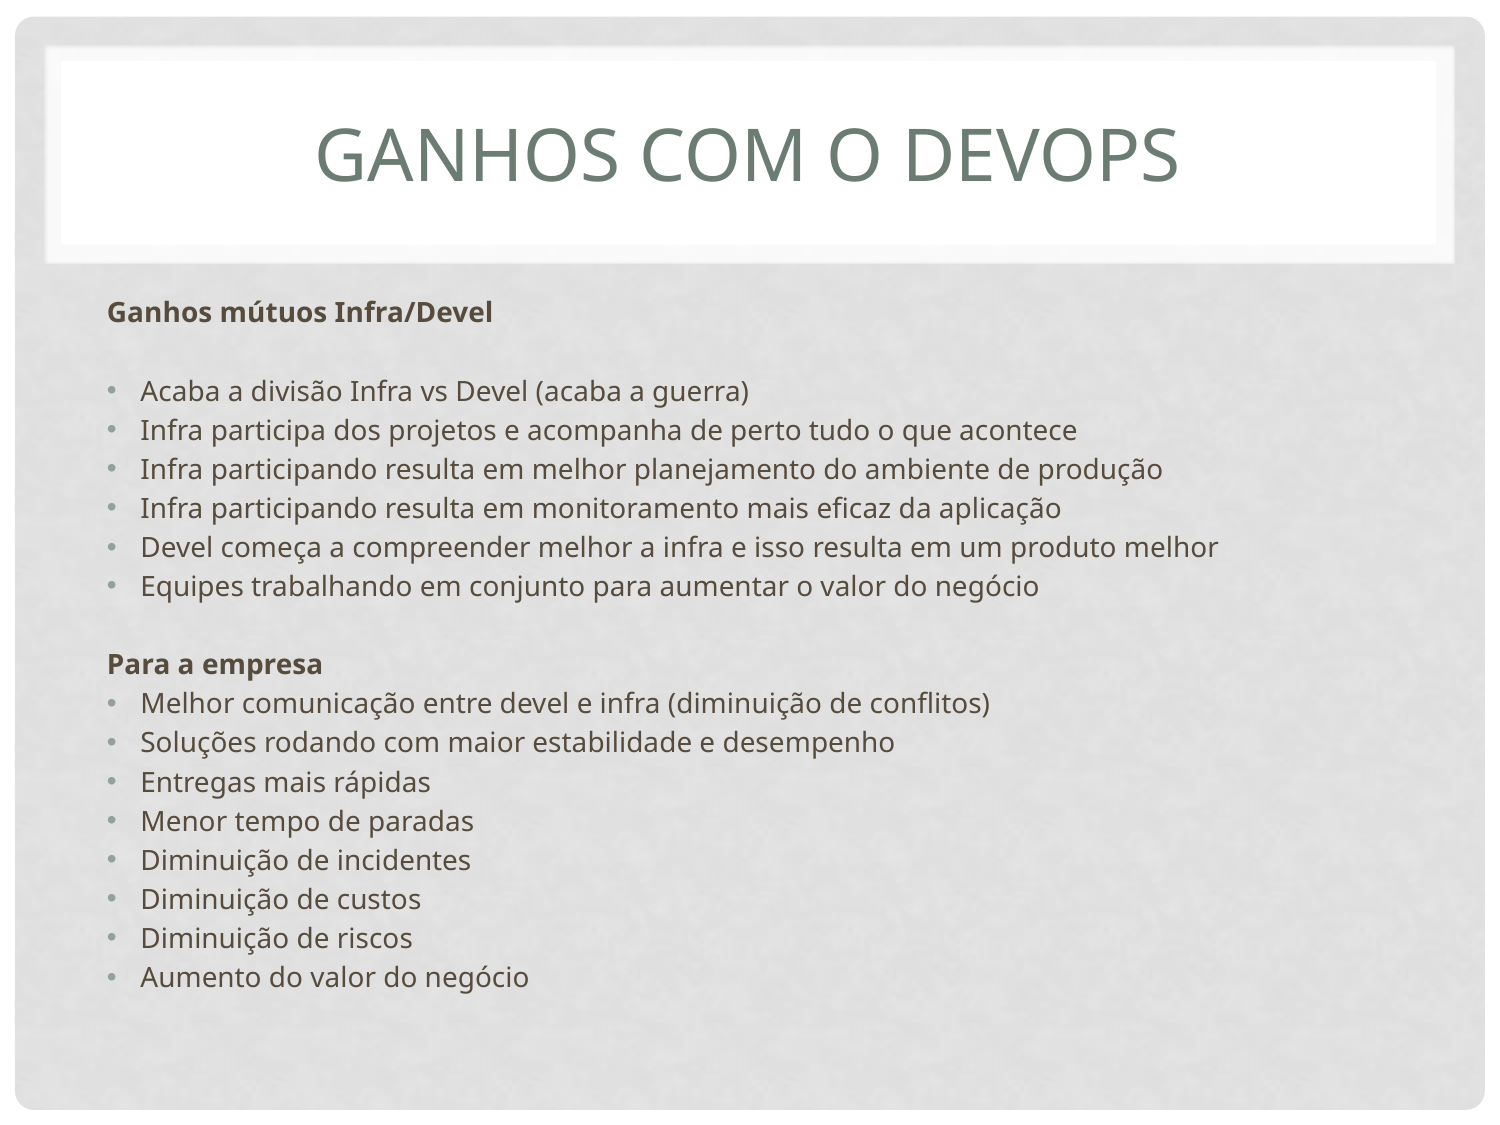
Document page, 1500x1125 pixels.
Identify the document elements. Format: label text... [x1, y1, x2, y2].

list Ganhos mútuos Infra/Devel Acaba a divisão Infra vs Devel (acaba a guerra) Infra participa dos projetos e acompanha de perto tudo o que acontece Infra participando resulta em melhor planejamento do ambiente de produção Infra participando resulta em monitoramento mais eficaz da aplicação Devel começa a compreender melhor a infra e isso resulta em um produto melhor Equipes trabalhando em conjunto para aumentar o valor do negócio Para a empresa Melhor comunicação entre devel e infra (diminuição de conflitos) Soluções rodando com maior estabilidade e desempenho Entregas mais rápidas Menor tempo de paradas Diminuição de incidentes Diminuição de custos Diminuição de riscos Aumento do valor do negócio [75, 287, 1425, 1005]
title Ganhos com o Devops [69, 66, 1425, 238]
